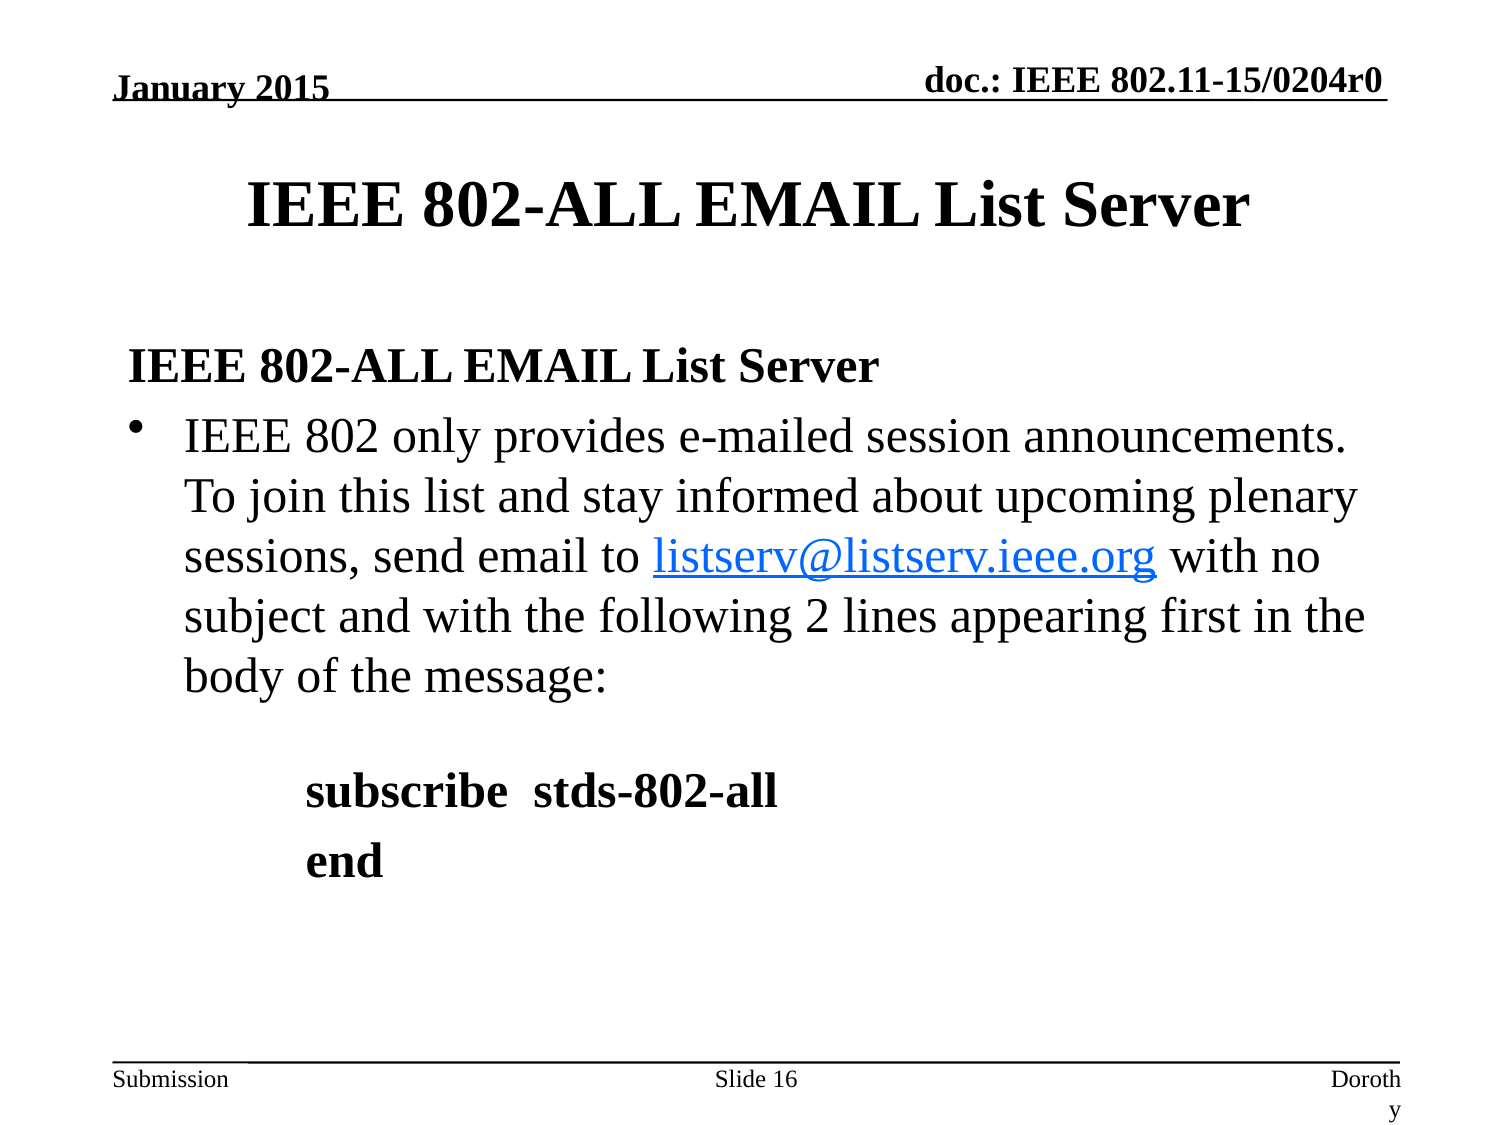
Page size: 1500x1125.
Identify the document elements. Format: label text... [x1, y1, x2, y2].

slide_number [112, 62, 401, 109]
footer Dorothy Stanley, Aruba Networks [1324, 1061, 1402, 1093]
slide_number Slide 16 [712, 1061, 800, 1093]
list IEEE 802-ALL EMAIL List Server IEEE 802 only provides e-mailed session announcements. To join this list and stay informed about upcoming plenary sessions, send email to listserv@listserv.ieee.org with no subject and with the following 2 lines appearing first in the body of the message: subscribe stds-802-all end [112, 324, 1388, 1038]
title IEEE 802-ALL EMAIL List Server [112, 112, 1388, 288]
